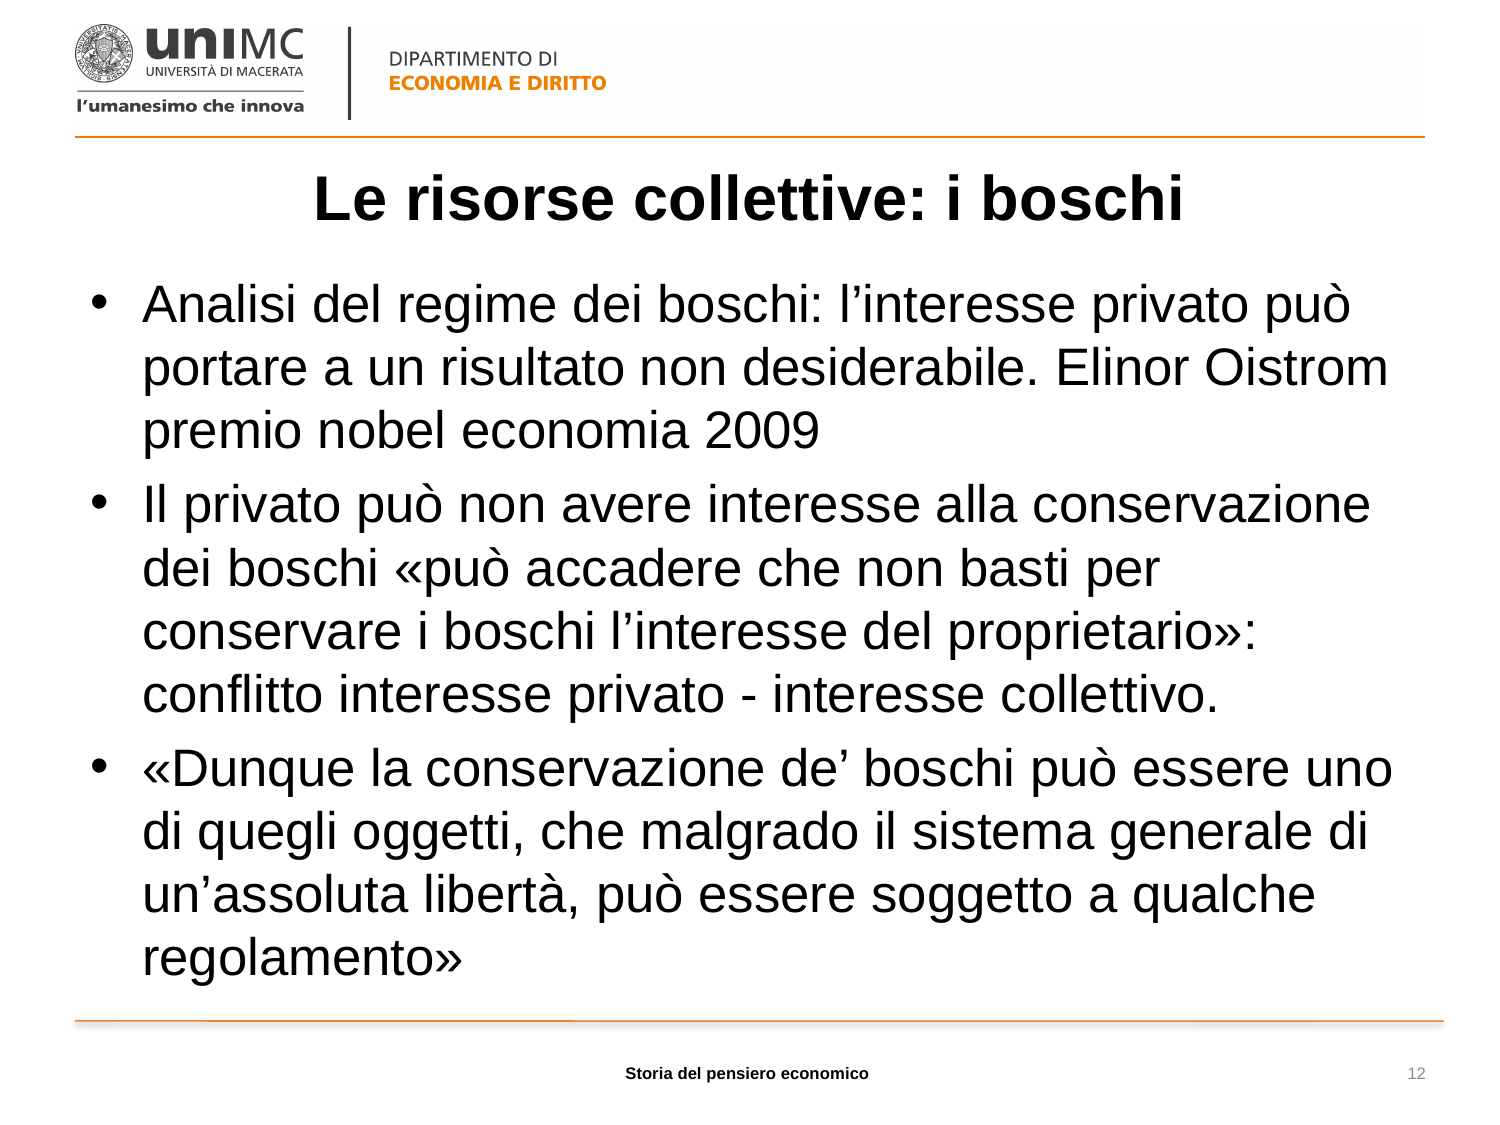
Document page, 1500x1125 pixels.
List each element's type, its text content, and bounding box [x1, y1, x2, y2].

list Analisi del regime dei boschi: l’interesse privato può portare a un risultato non desiderabile. Elinor Oistrom premio nobel economia 2009 Il privato può non avere interesse alla conservazione dei boschi «può accadere che non basti per conservare i boschi l’interesse del proprietario»: conflitto interesse privato - interesse collettivo. «Dunque la conservazione de’ boschi può essere uno di quegli oggetti, che malgrado il sistema generale di un’assoluta libertà, può essere soggetto a qualche regolamento» [75, 262, 1425, 1005]
footer Storia del pensiero economico [512, 1042, 988, 1103]
picture [75, 24, 1425, 138]
title Le risorse collettive: i boschi [75, 149, 1425, 241]
slide_number 12 [1091, 1042, 1442, 1103]
